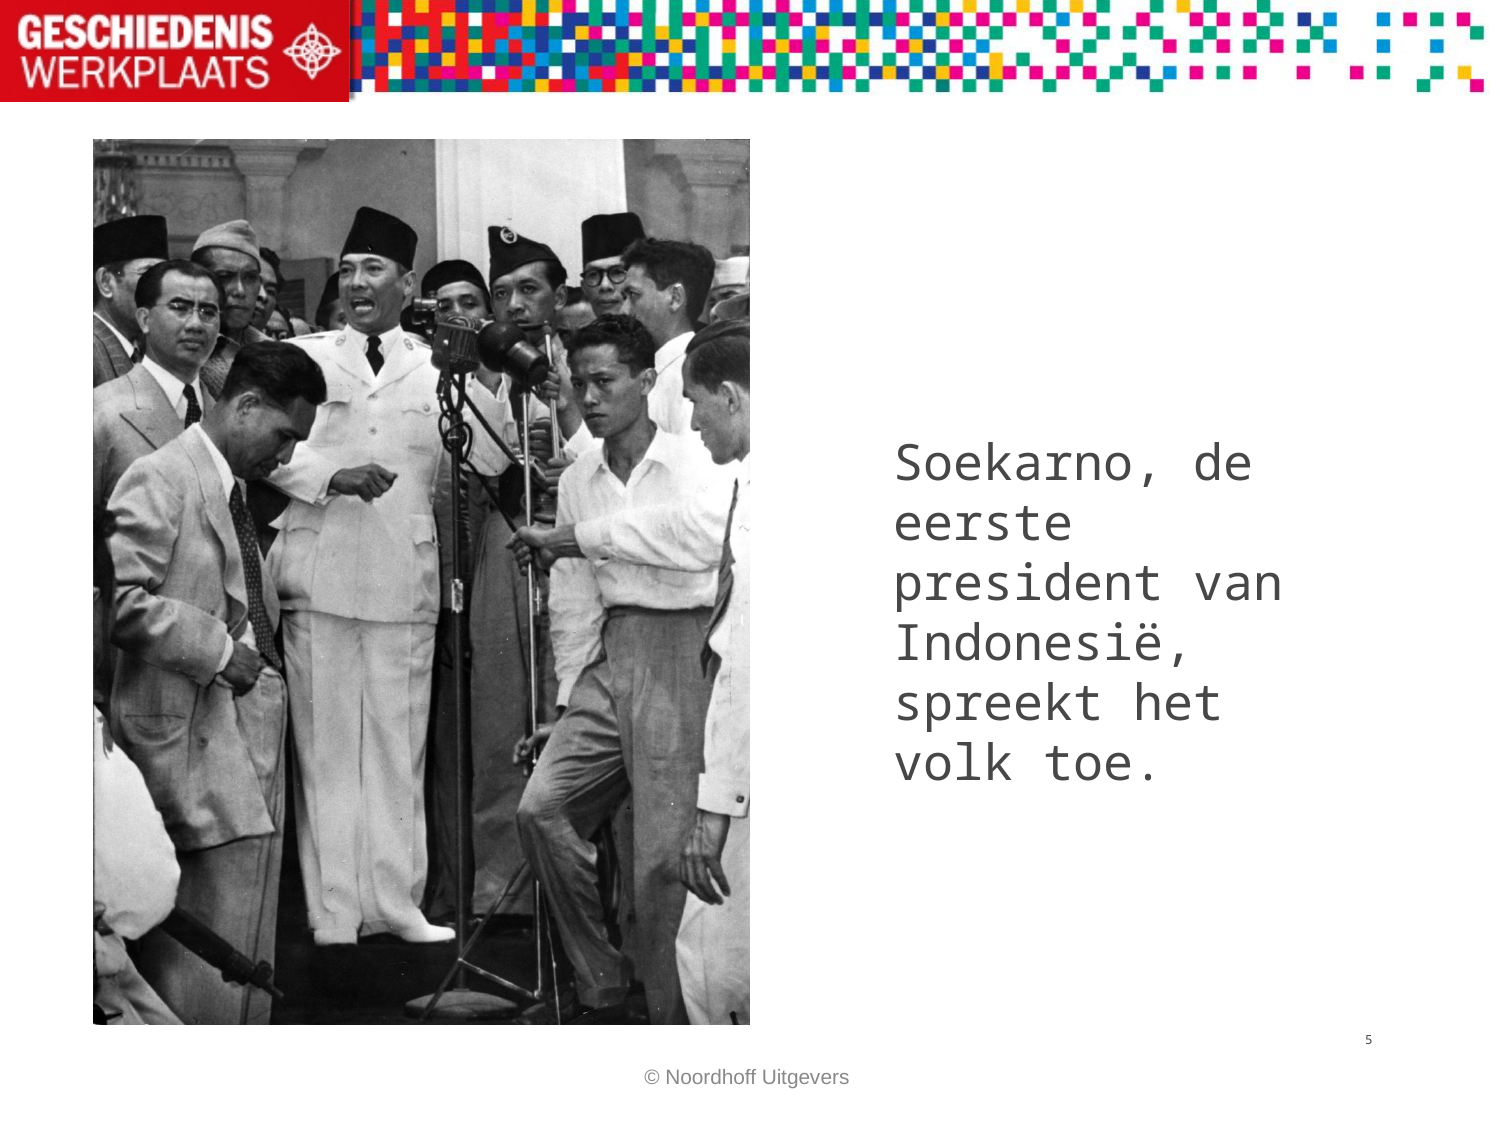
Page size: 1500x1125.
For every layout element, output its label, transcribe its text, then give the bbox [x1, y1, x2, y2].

picture [0, 0, 1500, 1125]
text_box Soekarno, de eerste president van Indonesië, spreekt het volk toe. [878, 423, 1357, 798]
text_box © Noordhoff Uitgevers [512, 1045, 988, 1106]
slide_number 5 [1325, 1025, 1388, 1063]
